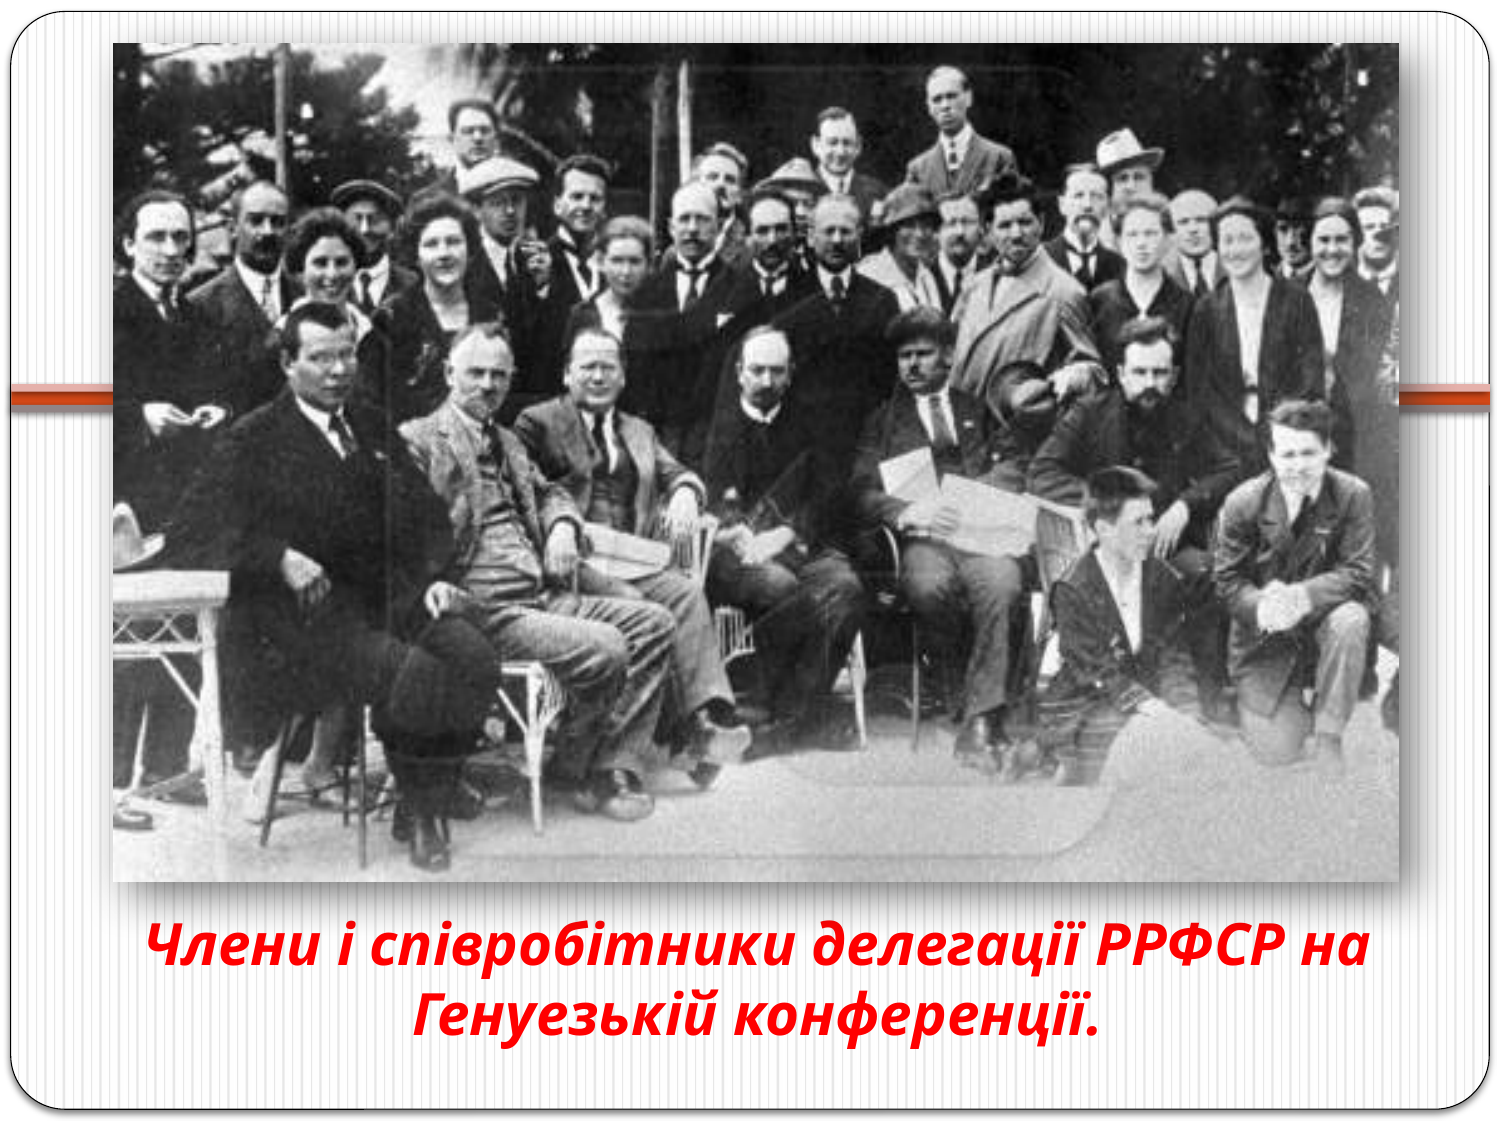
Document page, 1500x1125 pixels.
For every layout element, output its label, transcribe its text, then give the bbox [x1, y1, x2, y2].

picture [113, 42, 1399, 882]
text_box Члени і співробітники делегації РРФСР на Генуезькій конференції. [116, 914, 1399, 1054]
